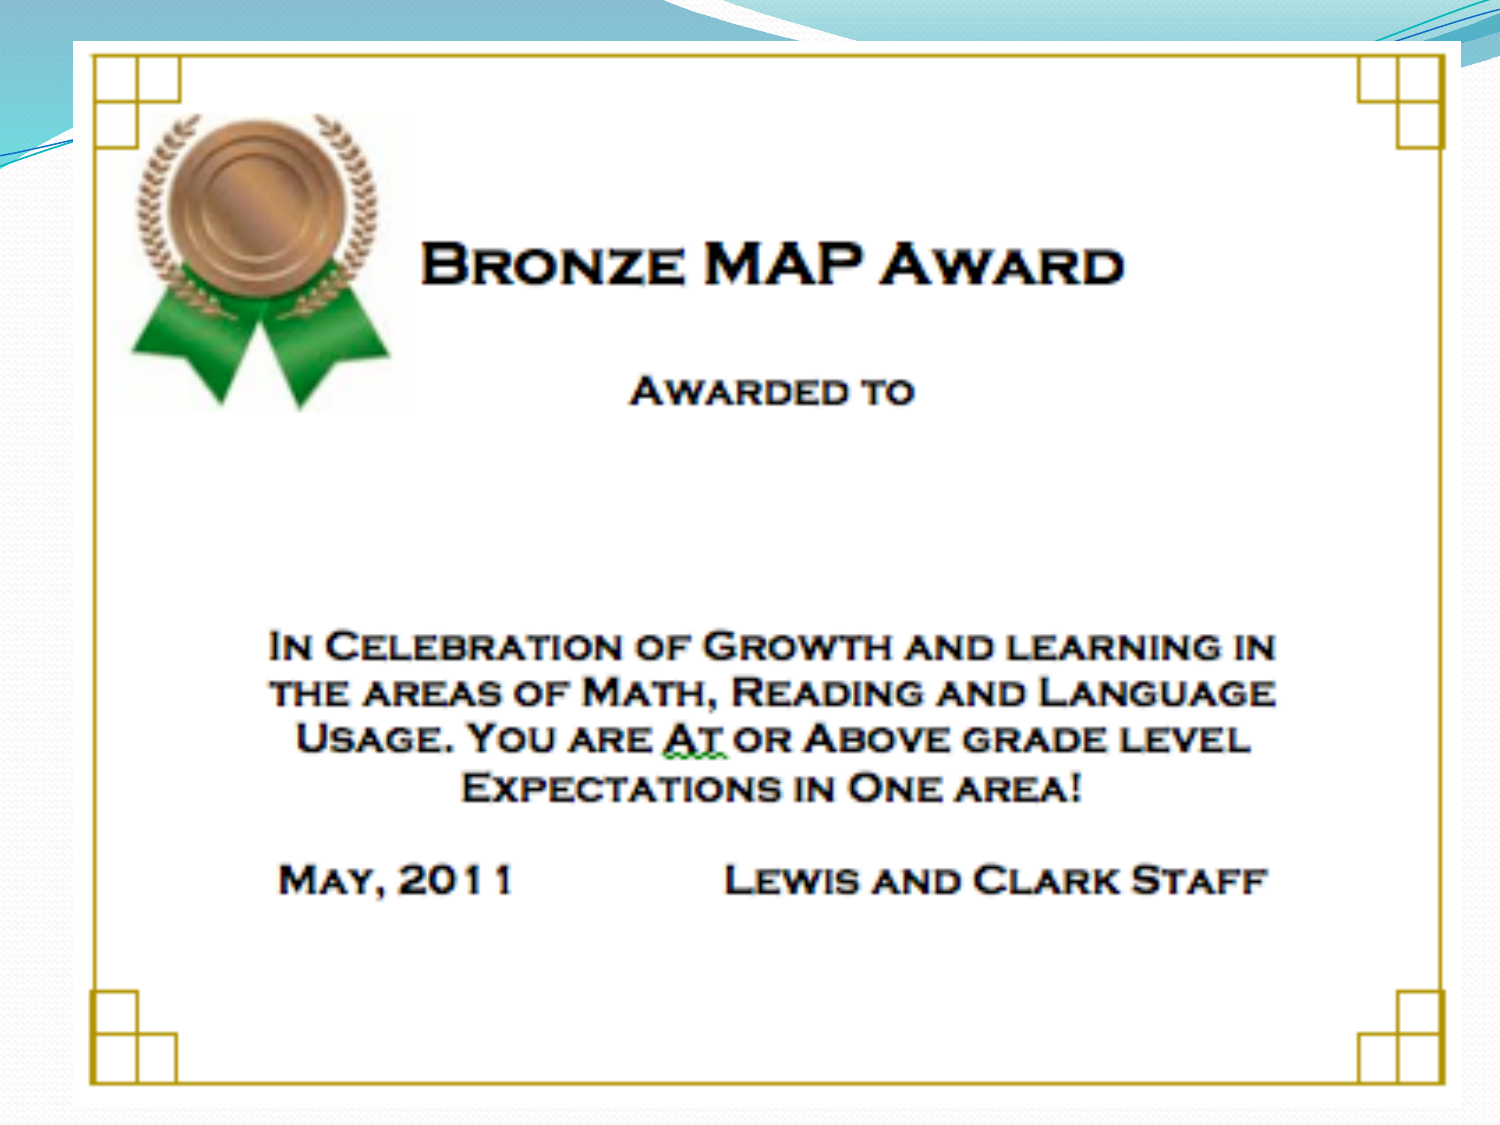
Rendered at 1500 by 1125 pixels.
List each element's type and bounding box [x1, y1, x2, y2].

picture [73, 41, 1461, 1108]
